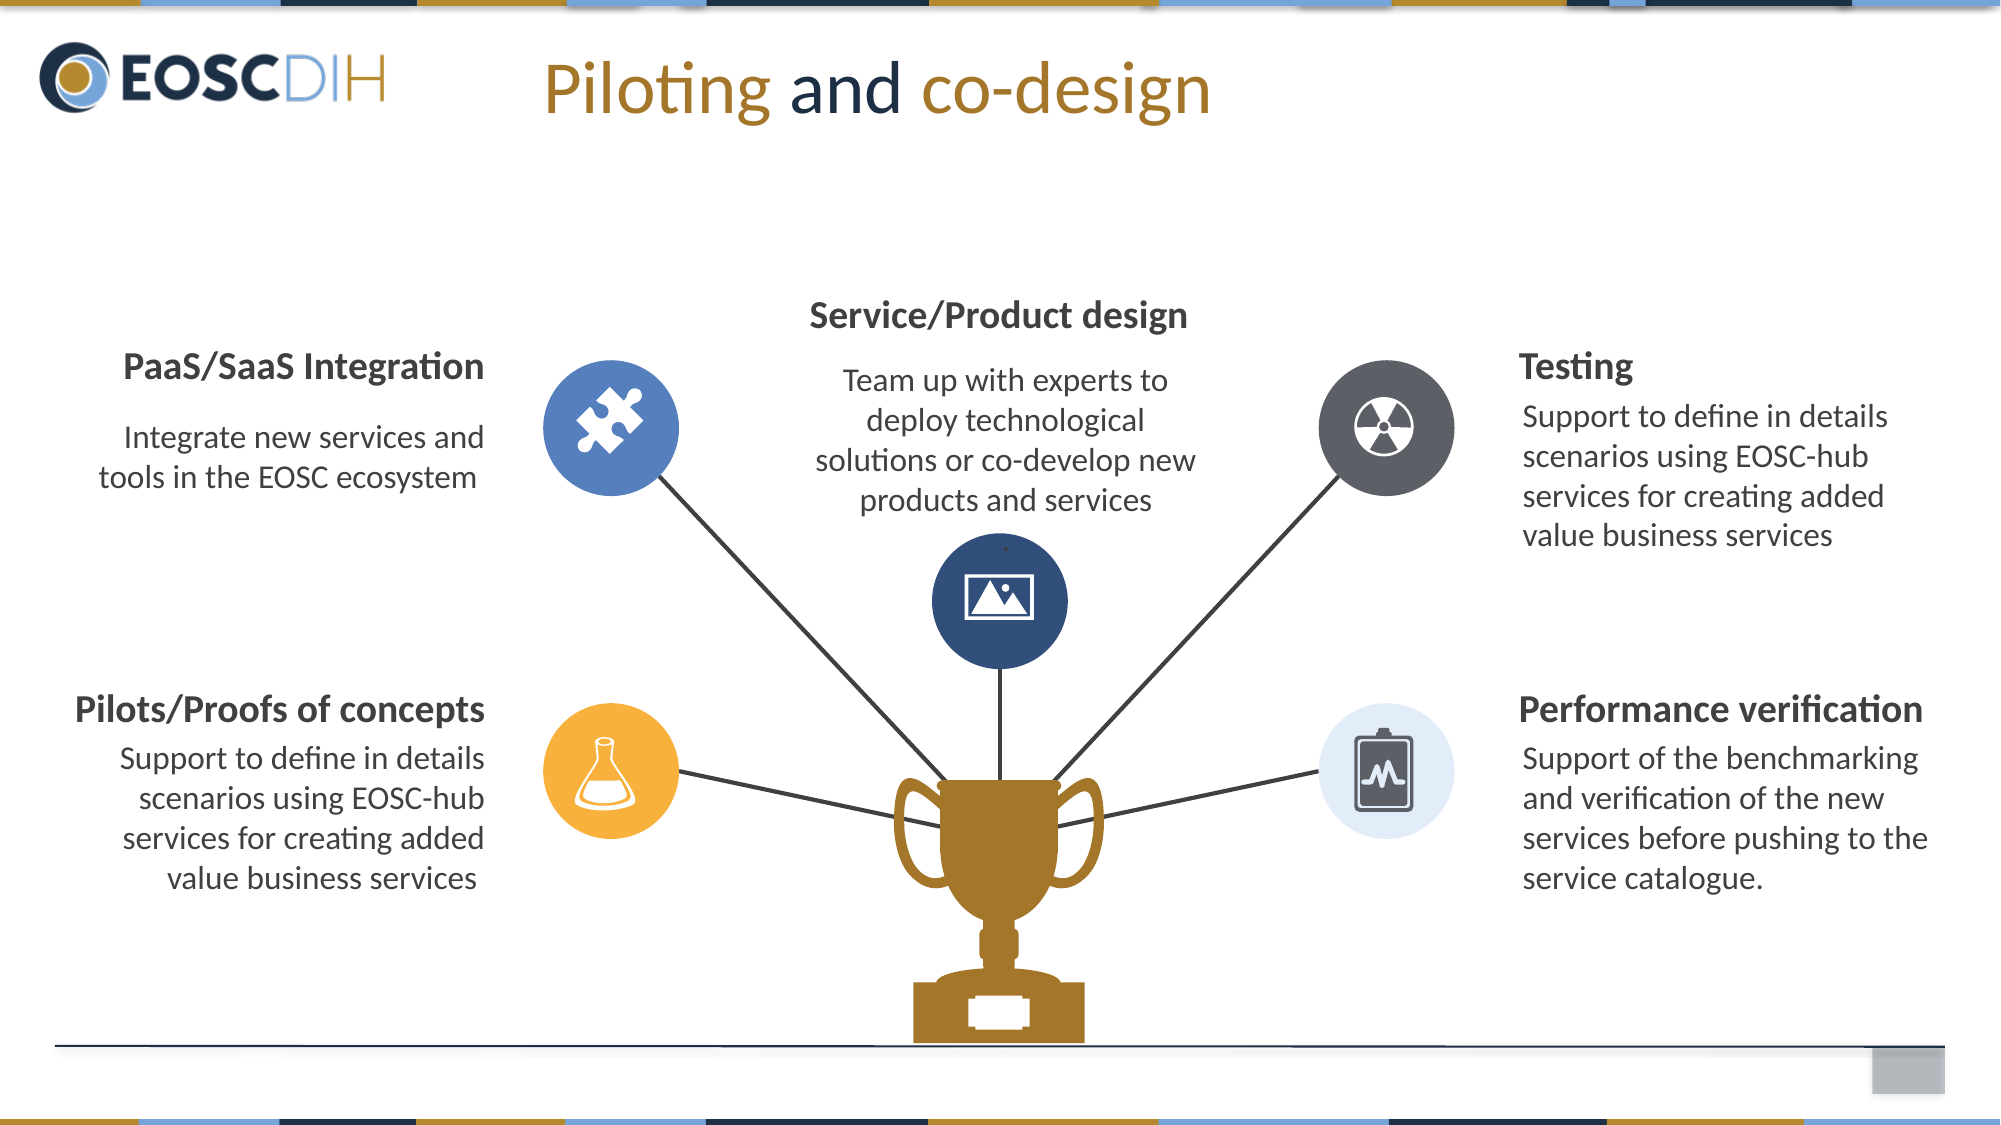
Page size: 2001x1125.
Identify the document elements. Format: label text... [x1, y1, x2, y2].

text_box [1316, 358, 1457, 499]
picture [19, 19, 406, 136]
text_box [658, 475, 994, 840]
text_box [572, 735, 638, 813]
text_box [894, 848, 1103, 1046]
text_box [678, 770, 993, 840]
text_box [1343, 701, 1457, 842]
picture [0, 1119, 2000, 1125]
title Piloting and co-design [528, 30, 1946, 120]
text_box [541, 358, 682, 499]
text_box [54, 674, 501, 905]
text_box [1352, 394, 1416, 459]
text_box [998, 770, 1319, 840]
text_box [1503, 331, 1954, 563]
text_box [574, 384, 646, 457]
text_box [999, 475, 1339, 840]
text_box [1503, 674, 1954, 905]
text_box [541, 701, 653, 842]
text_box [792, 280, 1214, 568]
text_box [1352, 725, 1416, 814]
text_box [54, 331, 501, 504]
